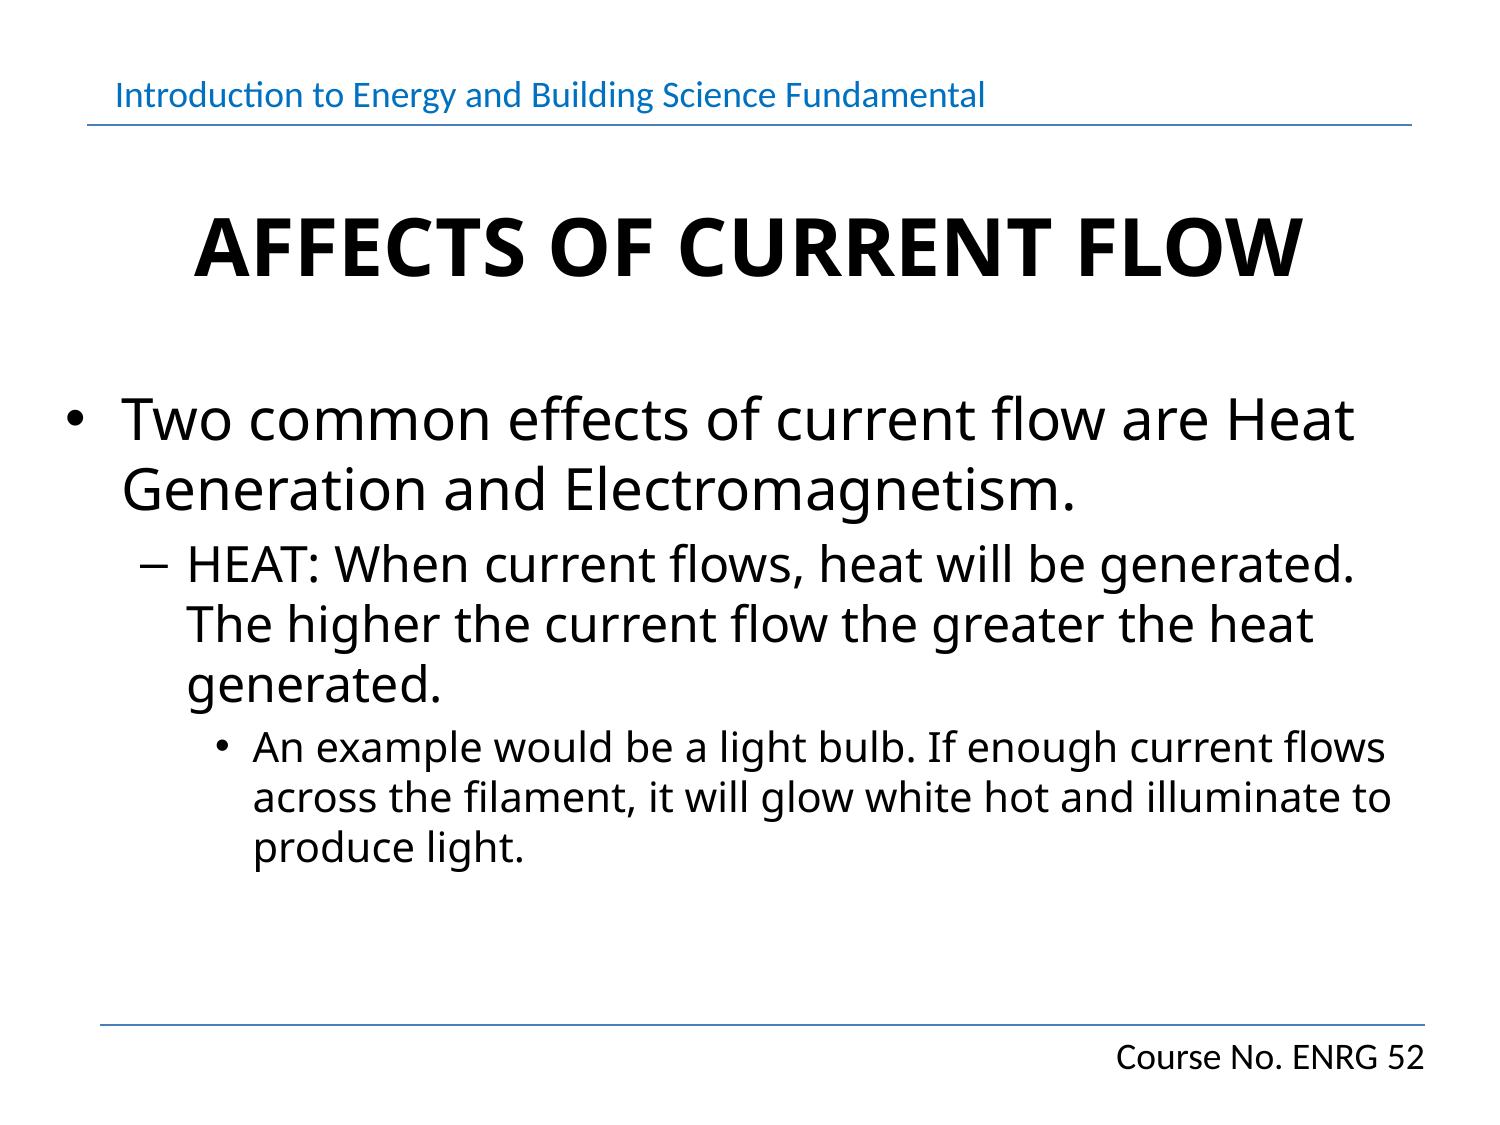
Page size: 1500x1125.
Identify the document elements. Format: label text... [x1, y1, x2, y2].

title AFFECTS OF CURRENT FLOW [112, 149, 1388, 338]
list Two common effects of current flow are Heat Generation and Electromagnetism. HEAT: When current flows, heat will be generated. The higher the current flow the greater the heat generated. An example would be a light bulb. If enough current flows across the filament, it will glow white hot and illuminate to produce light. [50, 375, 1413, 1050]
